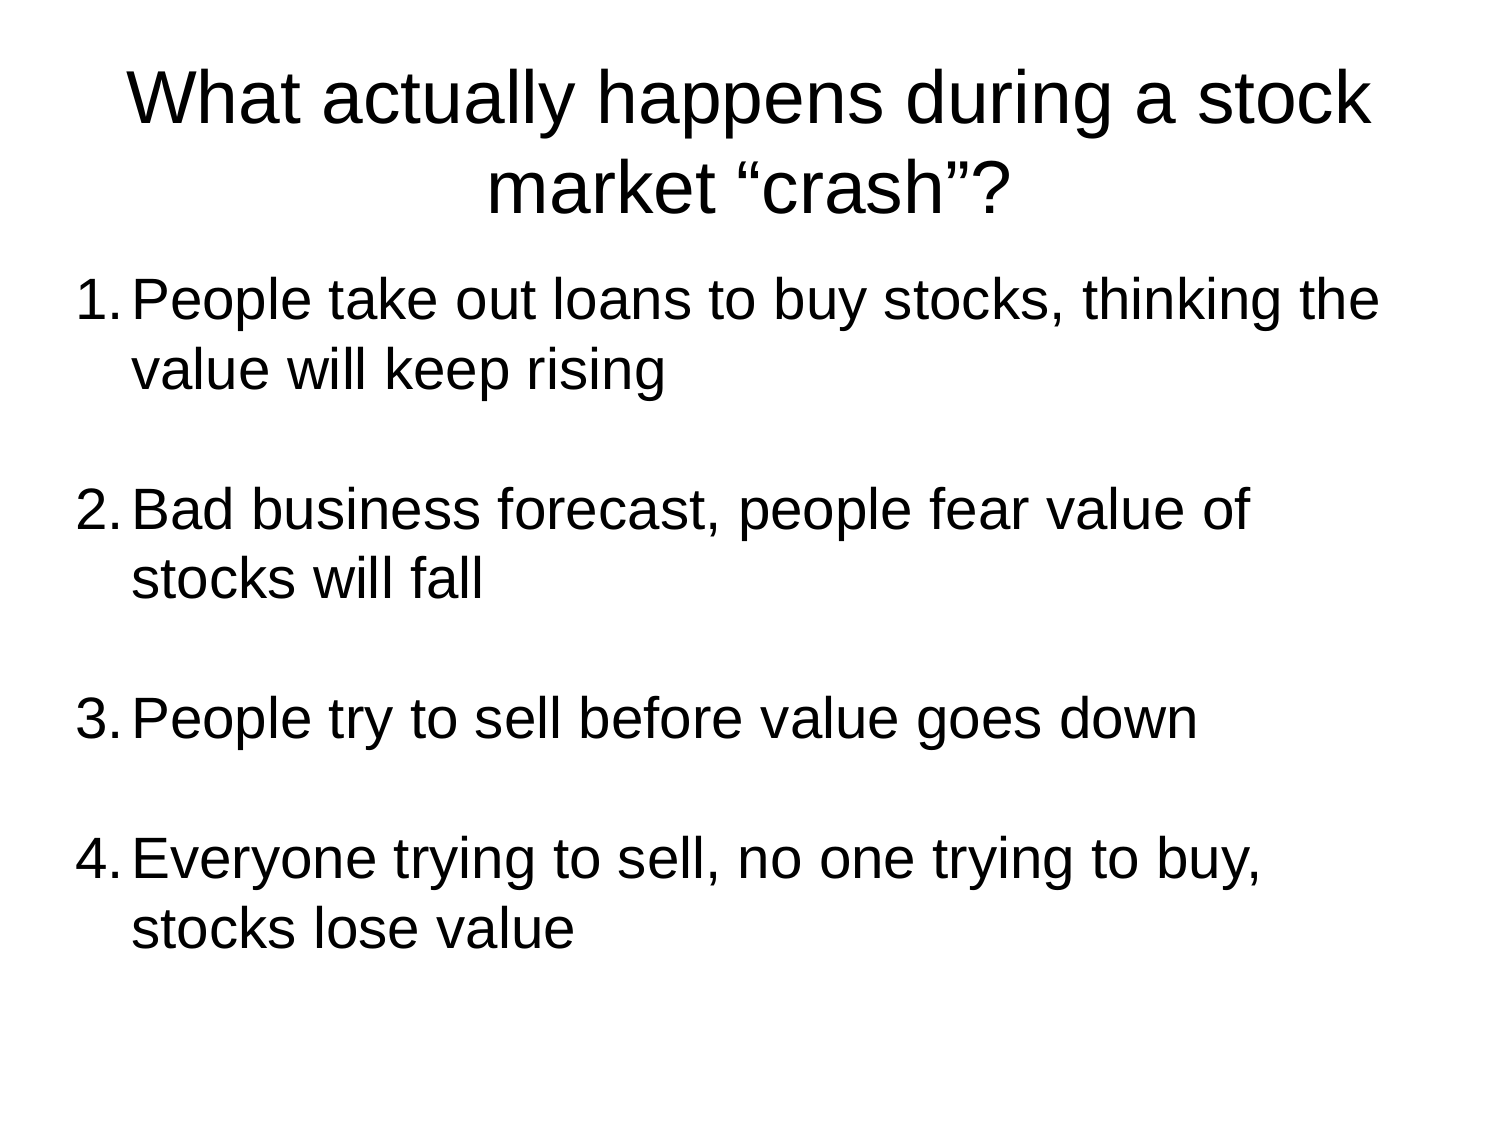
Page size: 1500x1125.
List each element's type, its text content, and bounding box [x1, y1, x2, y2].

subtitle People take out loans to buy stocks, thinking the value will keep rising Bad business forecast, people fear value of stocks will fall People try to sell before value goes down Everyone trying to sell, no one trying to buy, stocks lose value [75, 262, 1424, 1004]
title What actually happens during a stock market “crash”? [75, 45, 1424, 232]
